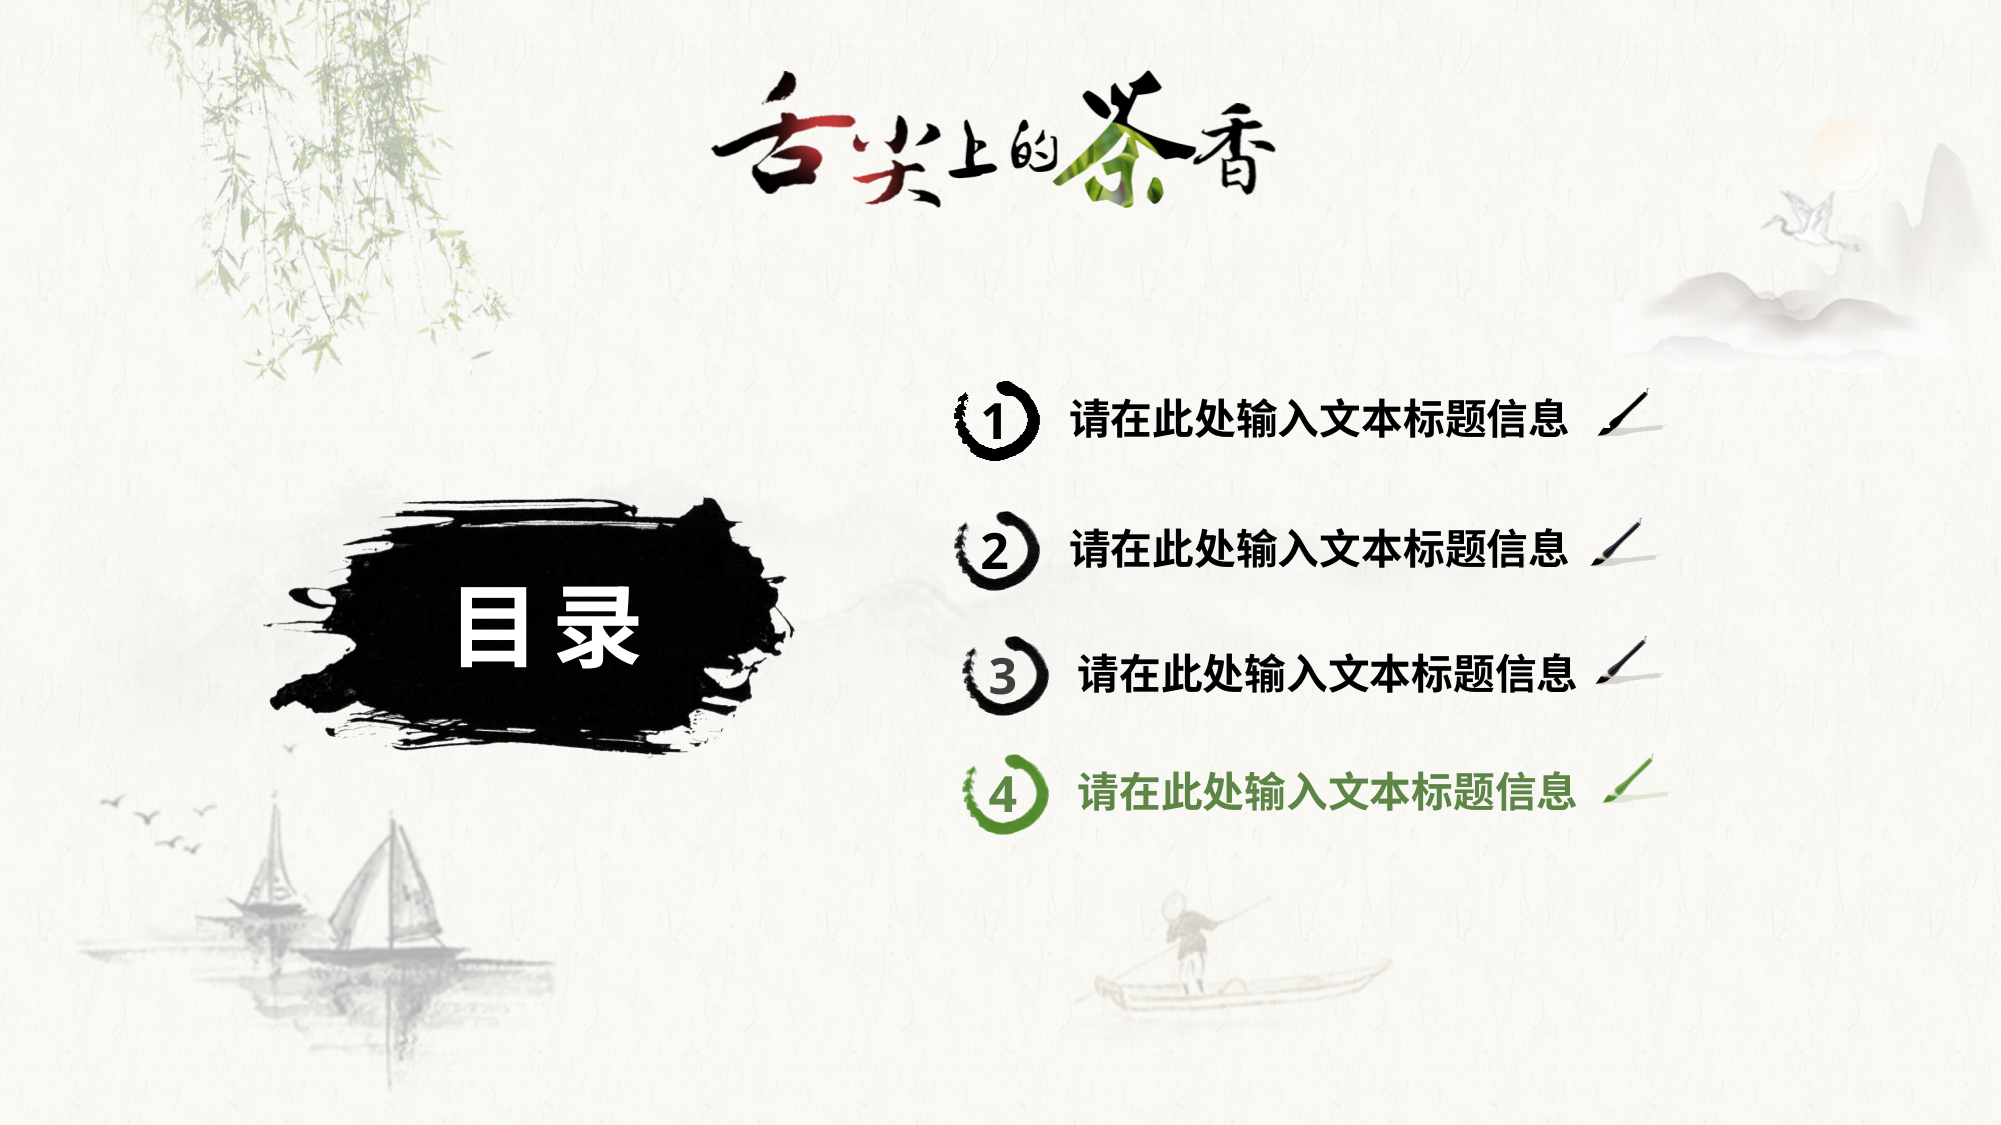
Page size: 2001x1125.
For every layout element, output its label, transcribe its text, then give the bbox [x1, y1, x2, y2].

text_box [957, 628, 1054, 717]
picture [1588, 515, 1667, 570]
picture [1600, 751, 1679, 807]
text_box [949, 373, 1045, 462]
text_box 请在此处输入文本标题信息 [1054, 515, 1586, 581]
text_box 请在此处输入文本标题信息 [1062, 640, 1594, 706]
picture [236, 467, 822, 766]
picture [1595, 385, 1674, 440]
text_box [957, 746, 1054, 835]
text_box 请在此处输入文本标题信息 [1054, 385, 1586, 451]
picture [1593, 633, 1672, 688]
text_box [949, 503, 1045, 592]
picture [697, 11, 1303, 223]
text_box 请在此处输入文本标题信息 [1062, 758, 1594, 824]
